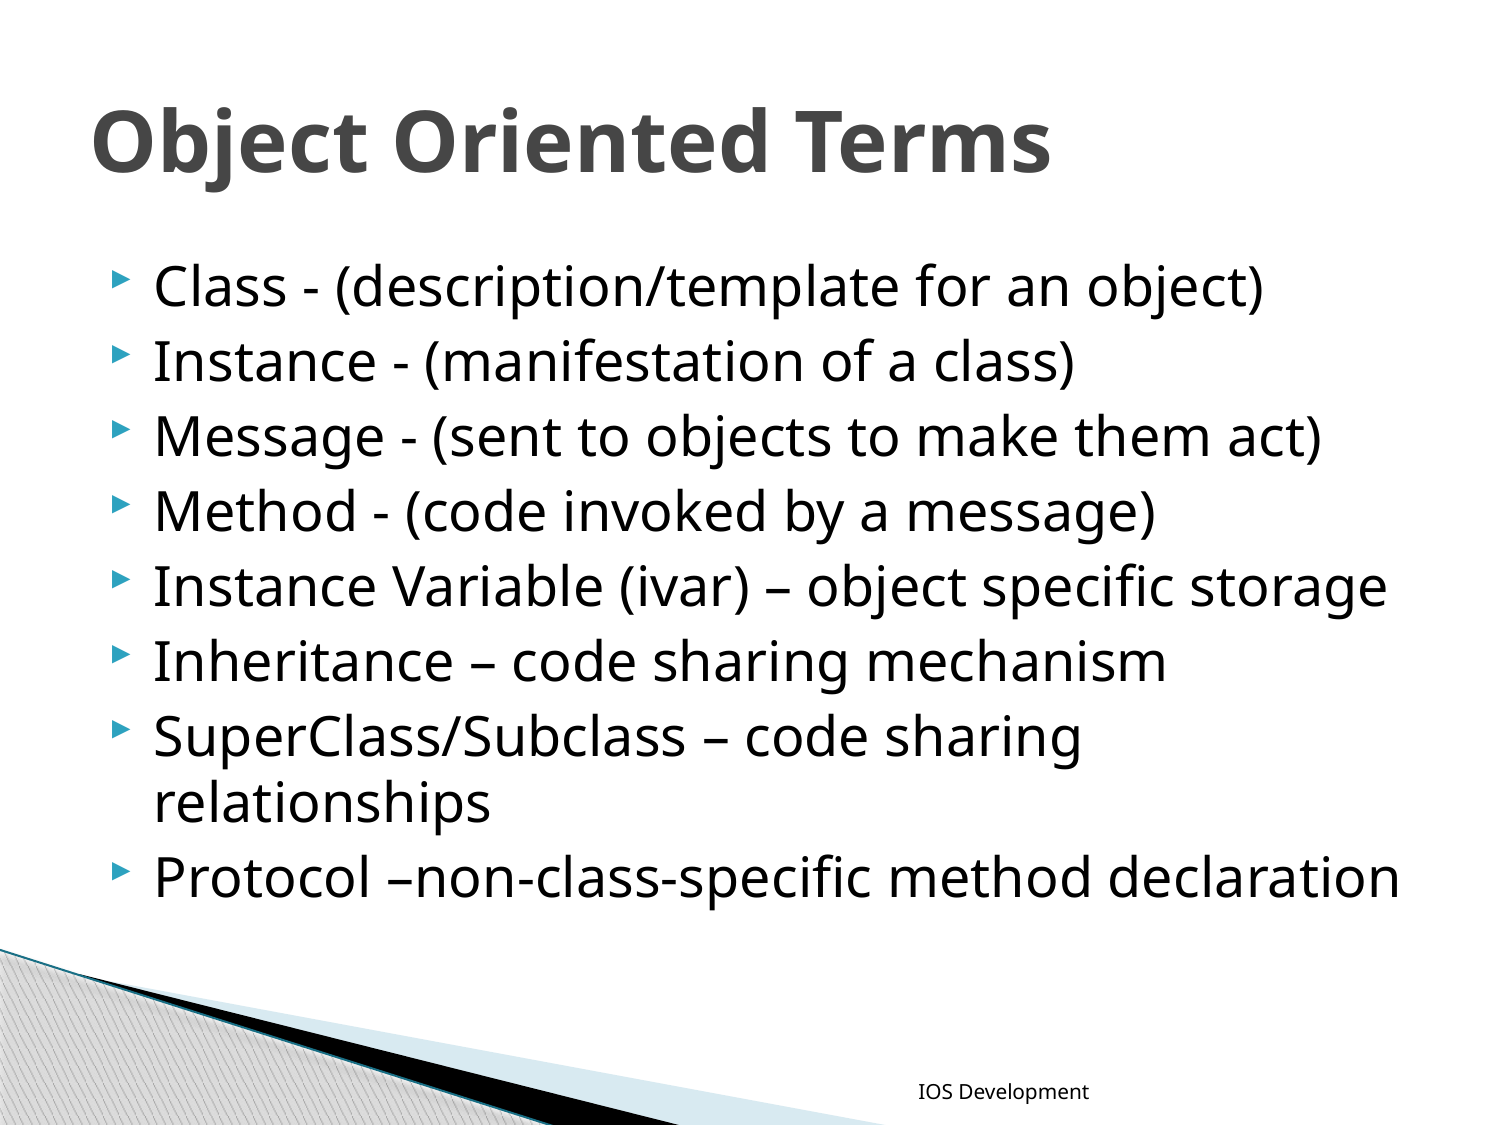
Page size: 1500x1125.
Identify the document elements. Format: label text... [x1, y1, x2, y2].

title Object Oriented Terms [75, 45, 1425, 233]
footer IOS Development [718, 1051, 1105, 1112]
list Class - (description/template for an object) Instance - (manifestation of a class) Message - (sent to objects to make them act) Method - (code invoked by a message) Instance Variable (ivar) – object specific storage Inheritance – code sharing mechanism SuperClass/Subclass – code sharing relationships Protocol –non-class-specific method declaration [75, 243, 1425, 986]
